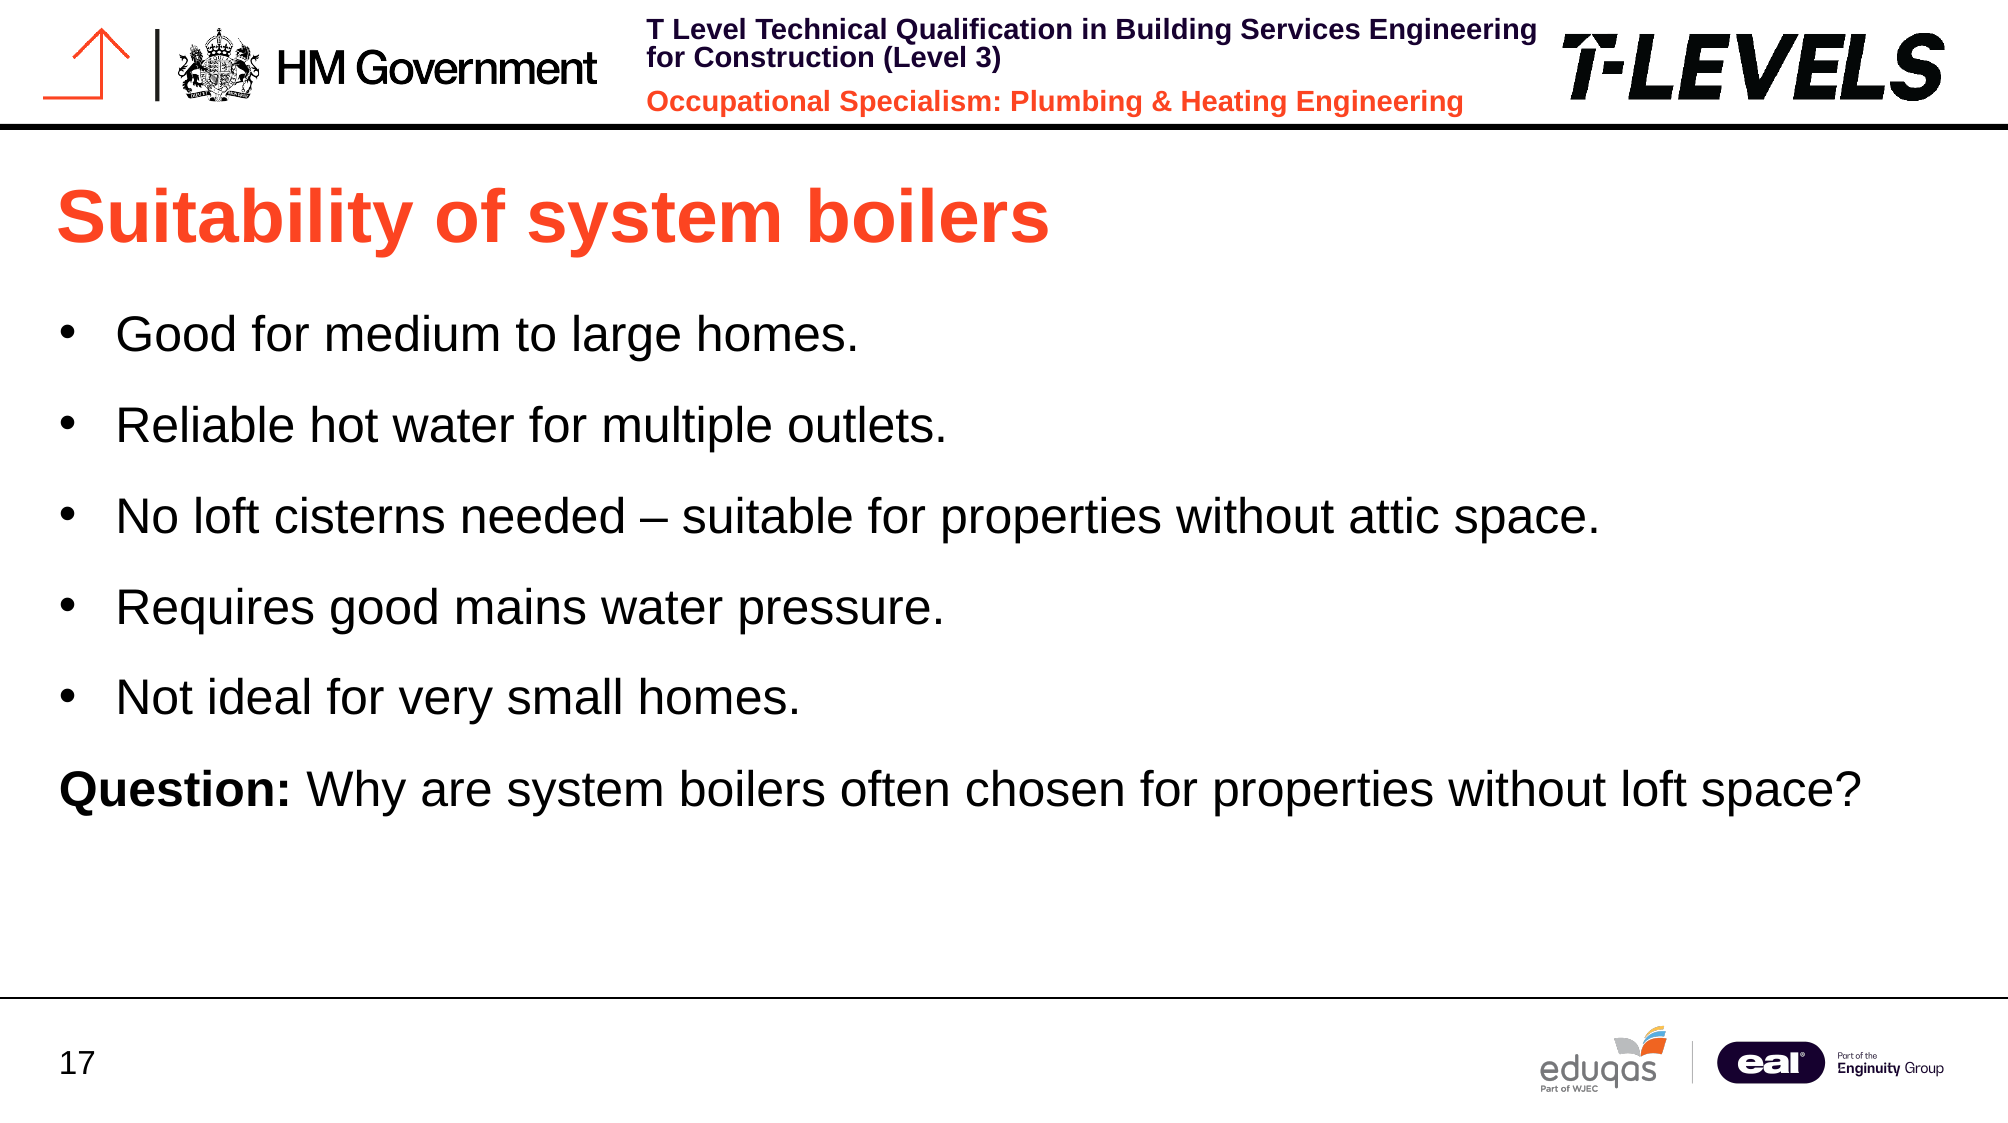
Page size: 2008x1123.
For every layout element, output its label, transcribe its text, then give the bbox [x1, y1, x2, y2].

title Suitability of system boilers [41, 111, 1949, 314]
picture [1543, 25, 1964, 108]
picture [38, 27, 136, 100]
picture [155, 28, 597, 102]
list Good for medium to large homes. Reliable hot water for multiple outlets. No loft cisterns needed – suitable for properties without attic space. Requires good mains water pressure. Not ideal for very small homes. Question: Why are system boilers often chosen for properties without loft space? [59, 295, 1949, 975]
picture [1535, 1021, 1949, 1097]
